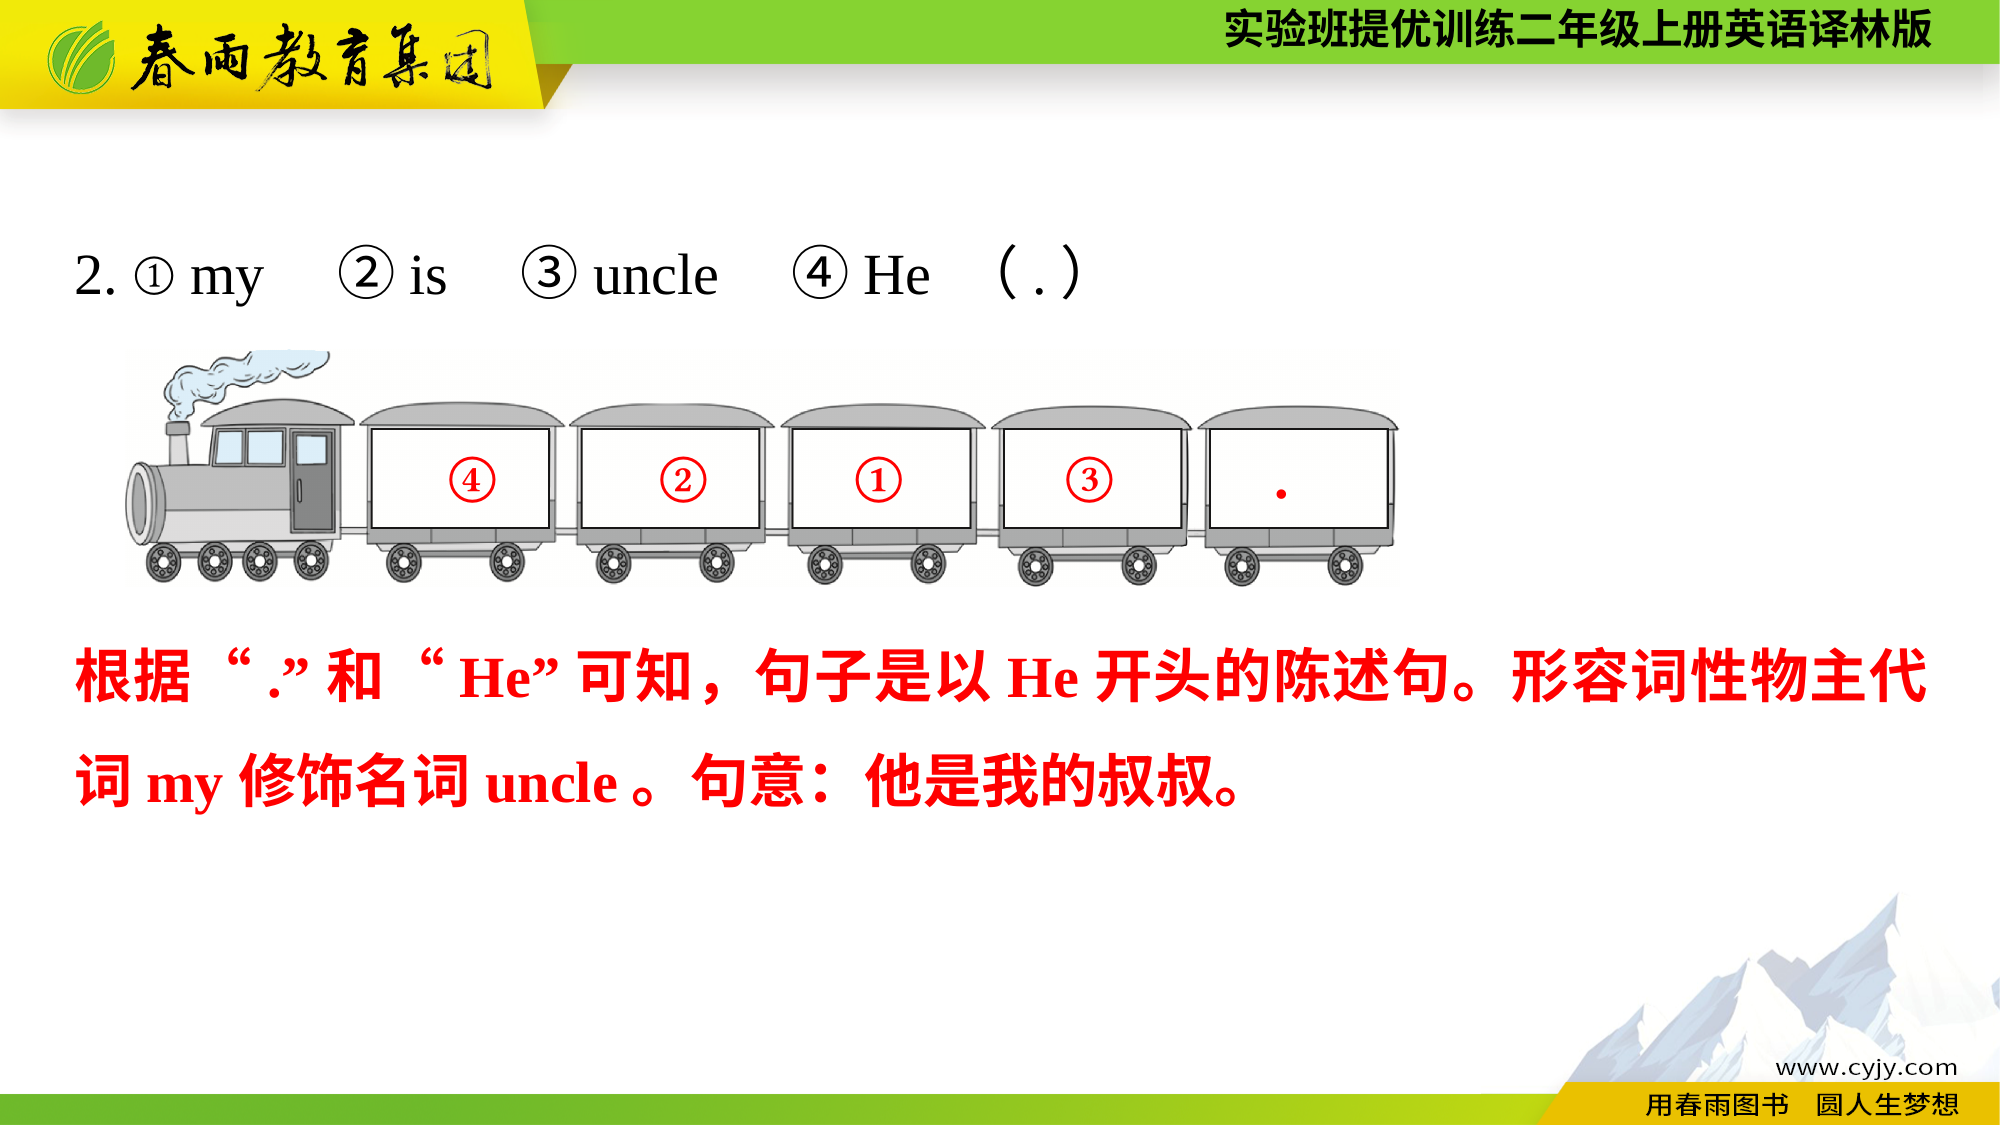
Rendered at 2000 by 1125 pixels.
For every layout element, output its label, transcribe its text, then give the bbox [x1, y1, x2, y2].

picture [0, 0, 2000, 1125]
list 2. ①my ②is ③uncle ④He （.） [59, 193, 1944, 302]
text_box 根据“.”和“He”可知，句子是以He开头的陈述句。形容词性物主代词my修饰名词uncle。句意：他是我的叔叔。 [59, 596, 1944, 822]
